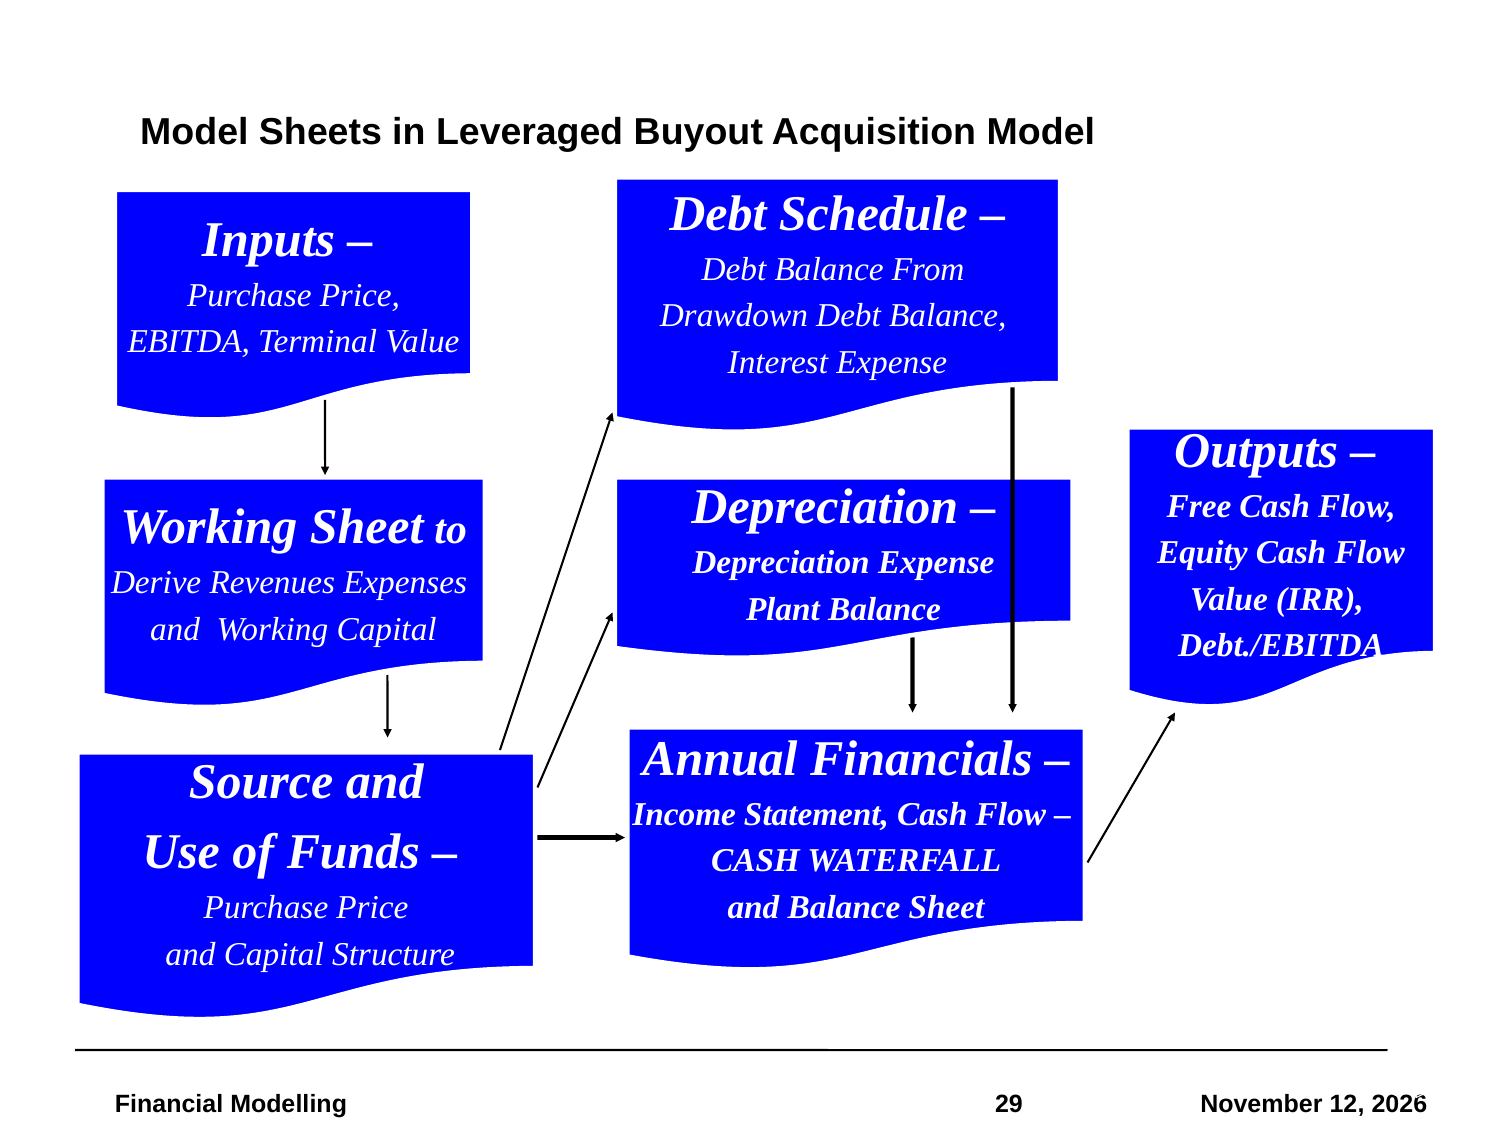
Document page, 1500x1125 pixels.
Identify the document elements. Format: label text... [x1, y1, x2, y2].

text_box [537, 833, 625, 842]
text_box Working Sheet to Derive Revenues Expenses and Working Capital [99, 474, 488, 710]
text_box Inputs – Purchase Price, EBITDA, Terminal Value [112, 187, 475, 422]
title Model Sheets in Leveraged Buyout Acquisition Model [124, 99, 1413, 226]
text_box Source and Use of Funds – Purchase Price and Capital Structure [74, 750, 538, 1022]
text_box Depreciation – Depreciation Expense Plant Balance [1013, 474, 1075, 627]
text_box [499, 412, 614, 751]
text_box [537, 612, 613, 788]
text_box [1087, 712, 1175, 863]
text_box [383, 674, 392, 738]
text_box Debt Schedule – Debt Balance From Drawdown Debt Balance, Interest Expense [612, 174, 1063, 435]
text_box [320, 399, 330, 475]
text_box Annual Financials – Income Statement, Cash Flow – CASH WATERFALL and Balance Sheet [624, 725, 1088, 972]
text_box Depreciation – Depreciation Expense Plant Balance [612, 474, 1012, 661]
text_box [1008, 387, 1017, 713]
text_box [908, 637, 917, 713]
text_box Outputs – Free Cash Flow, Equity Cash Flow Value (IRR), Debt./EBITDA [1124, 424, 1438, 709]
